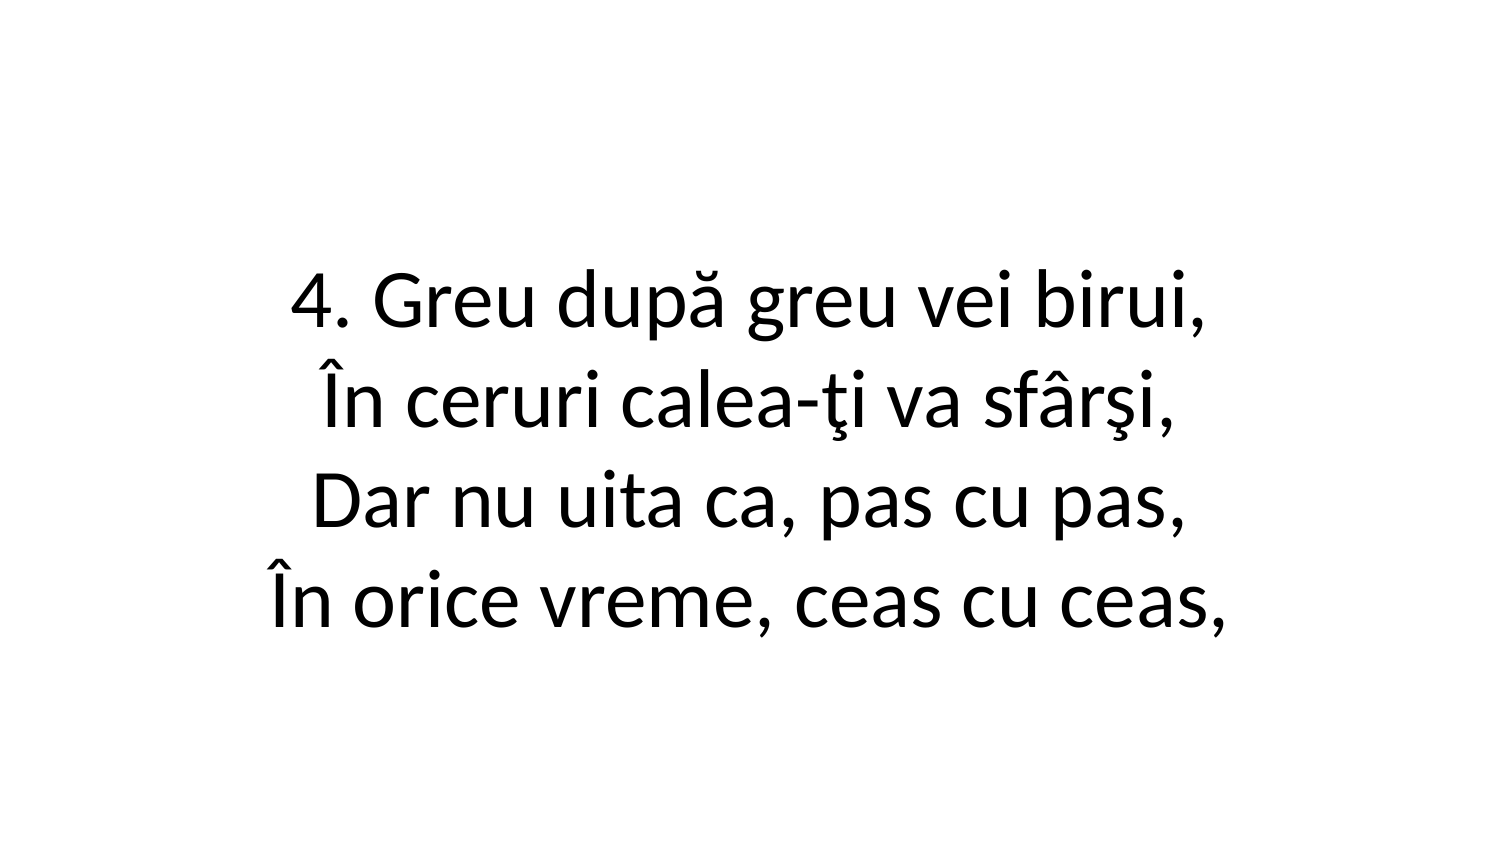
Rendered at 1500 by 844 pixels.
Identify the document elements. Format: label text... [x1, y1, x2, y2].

text_box 4. Greu după greu vei birui, În ceruri calea-ţi va sfârşi, Dar nu uita ca, pas cu pas, În orice vreme, ceas cu ceas, [254, 192, 1246, 652]
